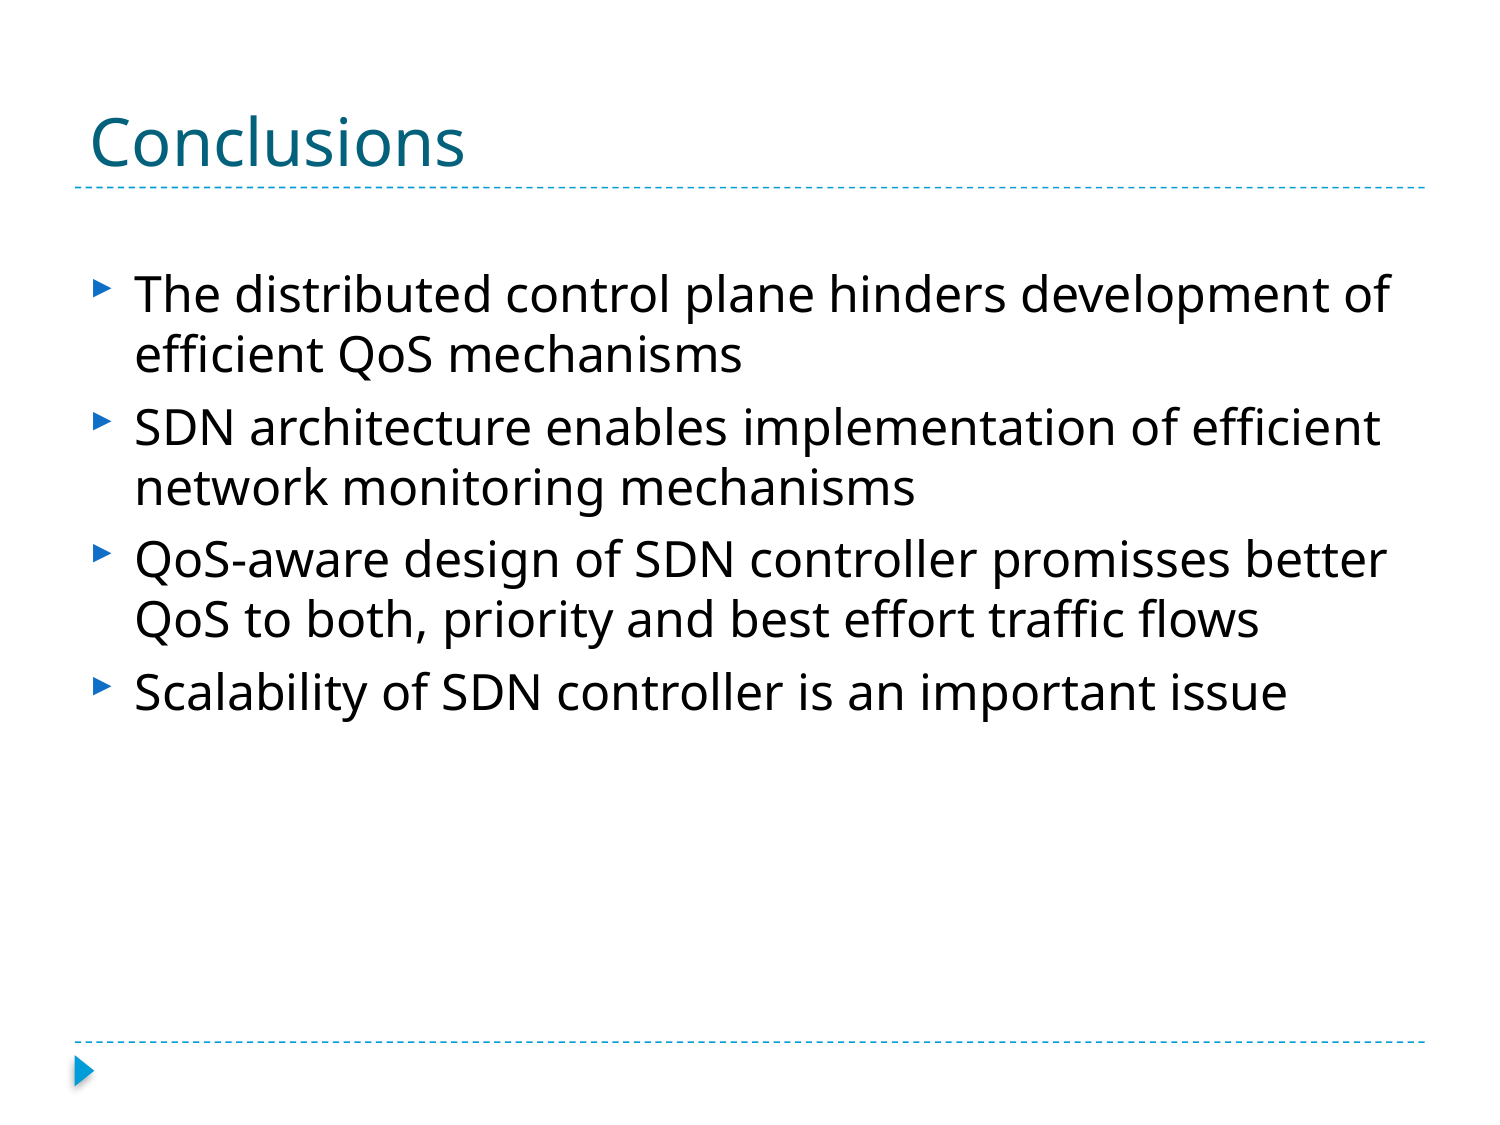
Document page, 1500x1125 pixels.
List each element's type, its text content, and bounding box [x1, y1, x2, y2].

title Conclusions [75, 24, 1425, 188]
list The distributed control plane hinders development of efficient QoS mechanisms SDN architecture enables implementation of efficient network monitoring mechanisms QoS-aware design of SDN controller promisses better QoS to both, priority and best effort traffic flows Scalability of SDN controller is an important issue [75, 255, 1425, 1066]
